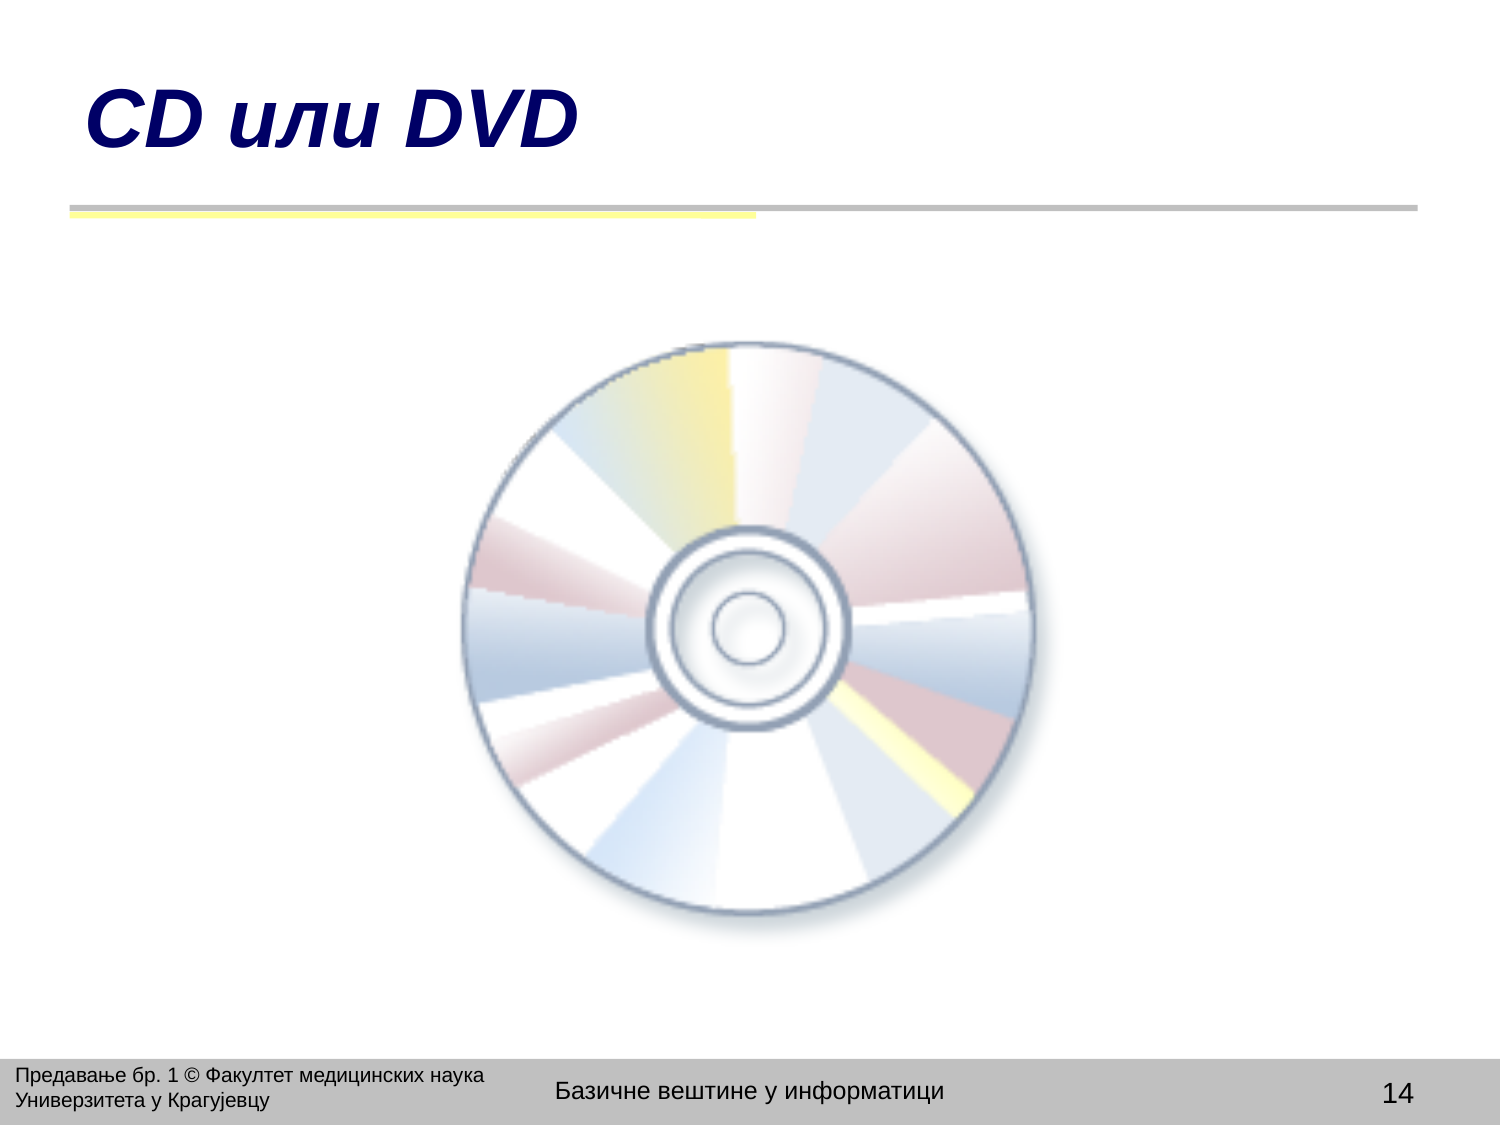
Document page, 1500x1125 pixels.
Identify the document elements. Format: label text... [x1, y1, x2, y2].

footer Базичне вештине у информатици [512, 1066, 988, 1125]
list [381, 261, 1119, 999]
slide_number Предавање бр. 1 © Факултет медицинских наука Универзитета у Крагујевцу [0, 1053, 599, 1108]
title CD или DVD [69, 19, 1426, 208]
slide_number 14 [1079, 1066, 1430, 1125]
